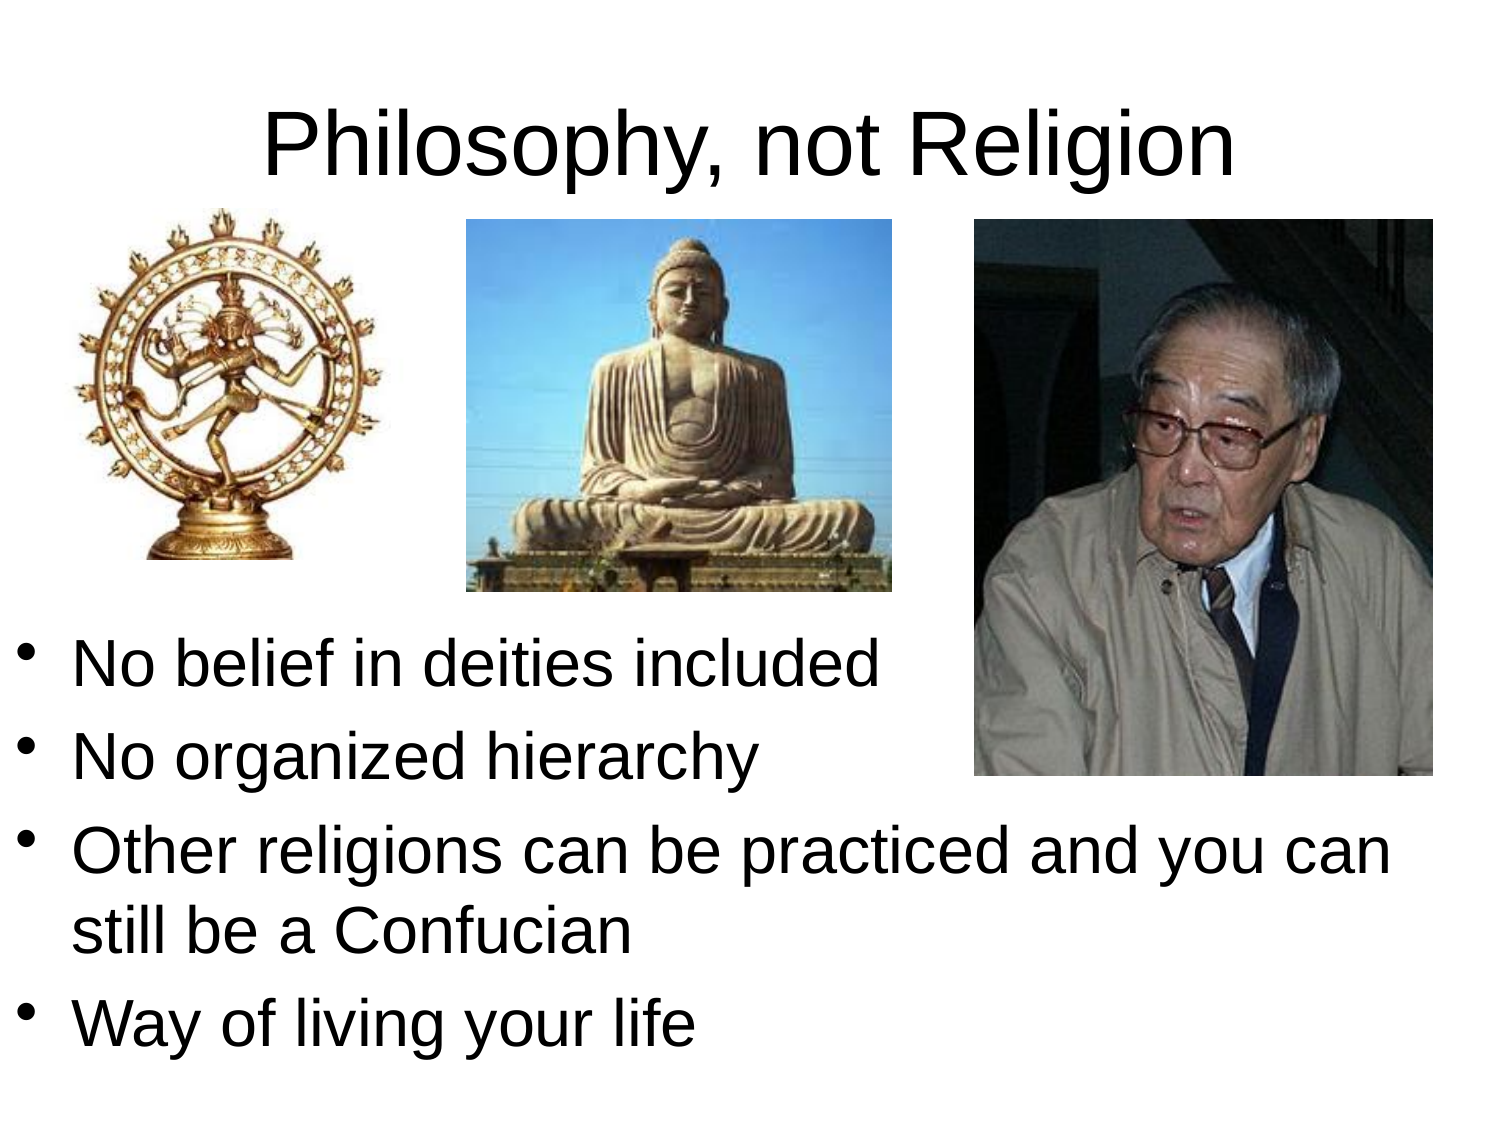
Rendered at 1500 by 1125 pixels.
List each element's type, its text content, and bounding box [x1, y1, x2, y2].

picture [974, 219, 1433, 776]
list No belief in deities included No organized hierarchy Other religions can be practiced and you can still be a Confucian Way of living your life [0, 612, 1500, 1125]
title Philosophy, not Religion [74, 44, 1426, 233]
picture [52, 207, 405, 560]
picture [466, 219, 892, 593]
